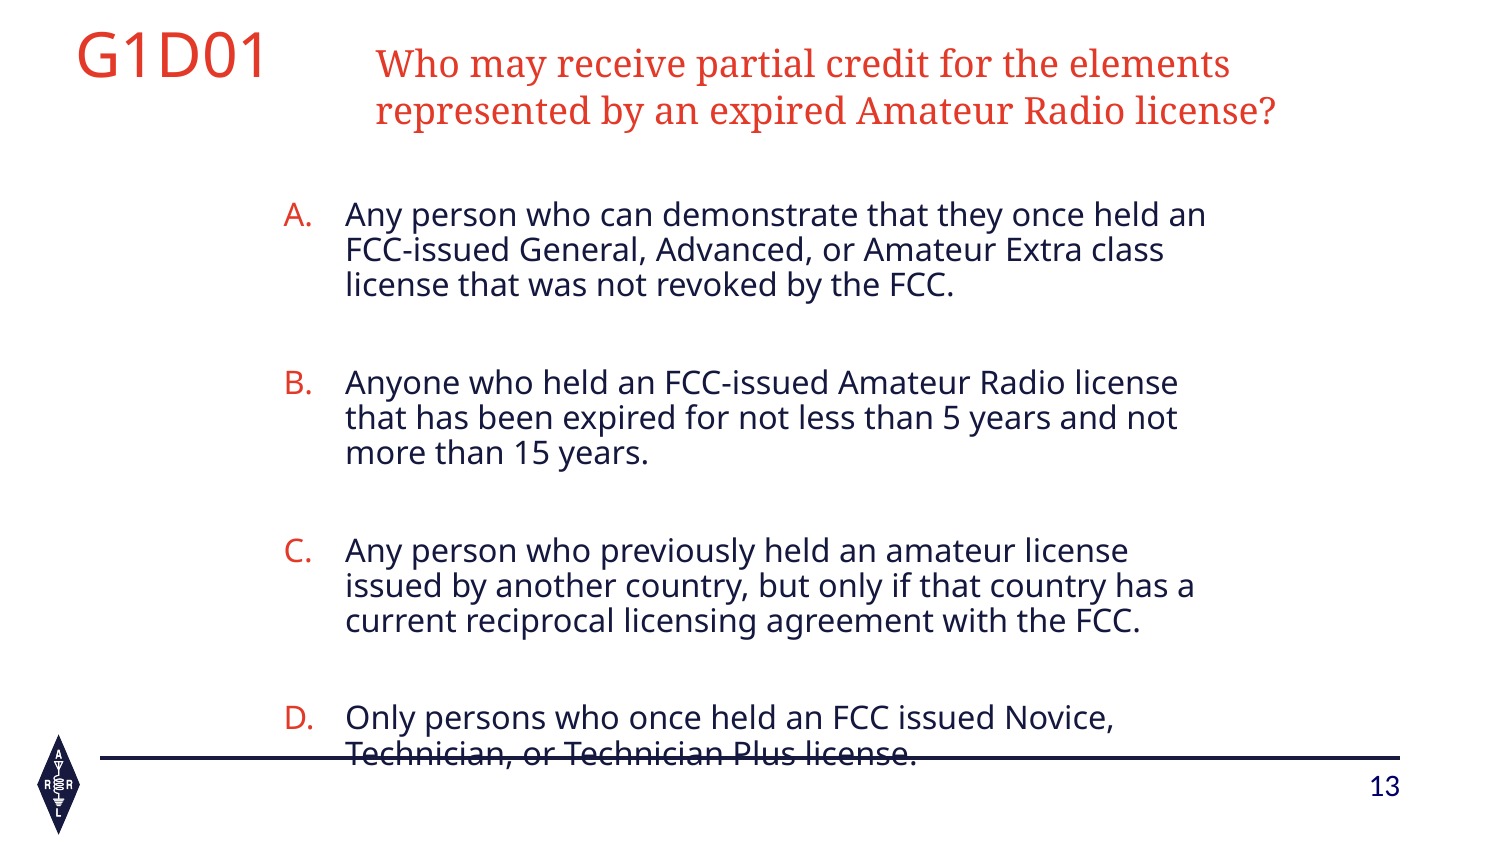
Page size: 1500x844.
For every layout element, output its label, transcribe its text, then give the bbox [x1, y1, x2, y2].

slide_number 13 [1302, 761, 1400, 807]
picture [37, 734, 80, 835]
list Any person who can demonstrate that they once held an FCC-issued General, Advanced, or Amateur Extra class license that was not revoked by the FCC. Anyone who held an FCC-issued Amateur Radio license that has been expired for not less than 5 years and not more than 15 years. Any person who previously held an amateur license issued by another country, but only if that country has a current reciprocal licensing agreement with the FCC. Only persons who once held an FCC issued Novice, Technician, or Technician Plus license. [283, 192, 1217, 785]
title G1D01 Who may receive partial credit for the elements represented by an expired Amateur Radio license? [75, 12, 1400, 162]
